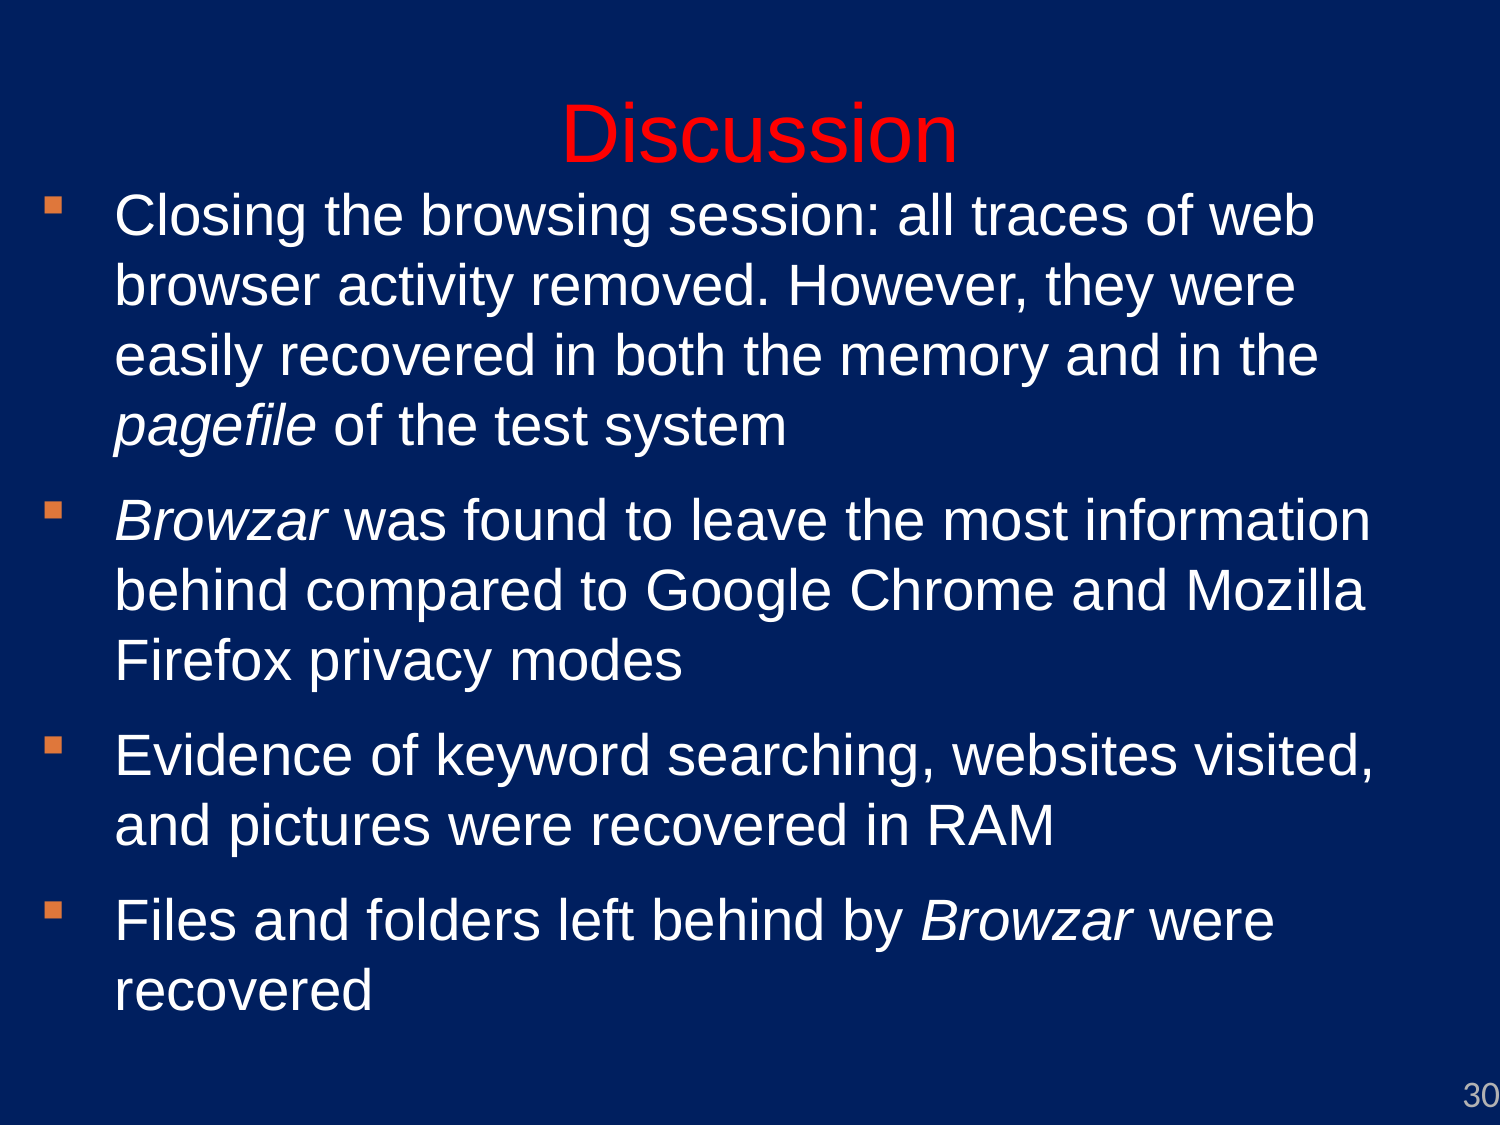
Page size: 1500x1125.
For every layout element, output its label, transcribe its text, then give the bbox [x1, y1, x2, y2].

text_box Closing the browsing session: all traces of web browser activity removed. However, they were easily recovered in both the memory and in the pagefile of the test system Browzar was found to leave the most information behind compared to Google Chrome and Mozilla Firefox privacy modes Evidence of keyword searching, websites visited, and pictures were recovered in RAM Files and folders left behind by Browzar were recovered [37, 177, 1425, 1023]
slide_number 30 [1437, 1069, 1500, 1125]
title Discussion [44, 53, 1456, 267]
